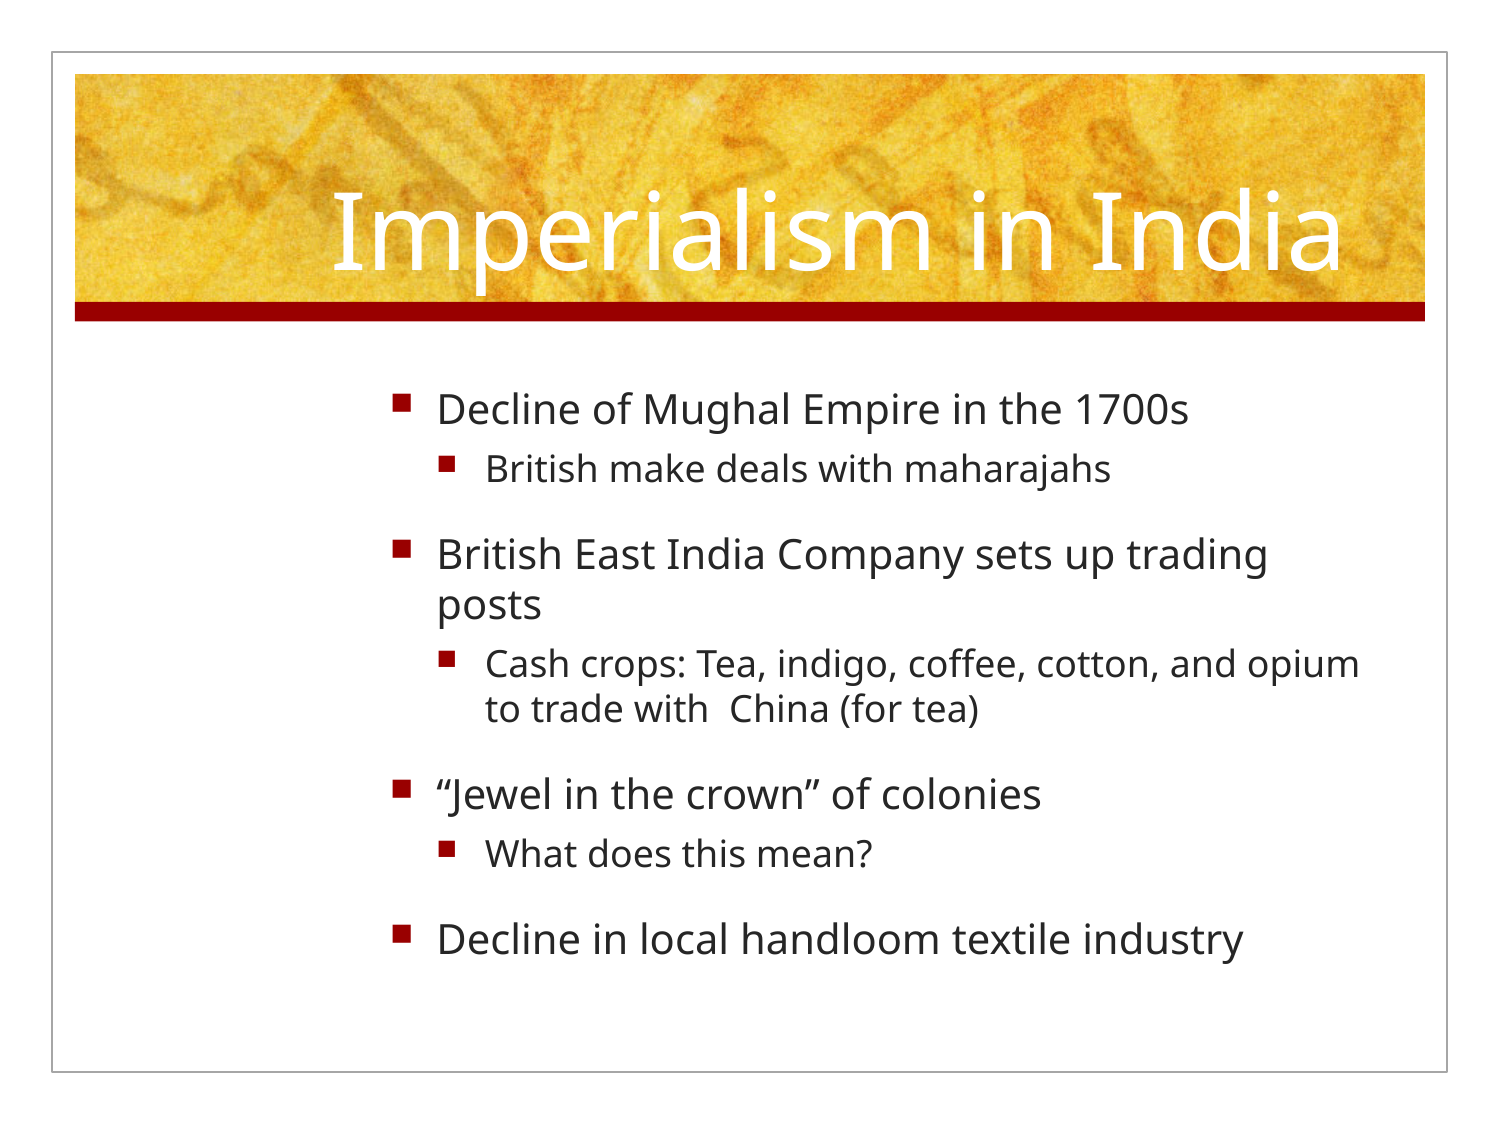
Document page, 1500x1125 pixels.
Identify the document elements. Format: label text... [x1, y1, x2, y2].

title Imperialism in India [108, 74, 1392, 292]
list Decline of Mughal Empire in the 1700s British make deals with maharajahs British East India Company sets up trading posts Cash crops: Tea, indigo, coffee, cotton, and opium to trade with China (for tea) “Jewel in the crown” of colonies What does this mean? Decline in local handloom textile industry [375, 375, 1392, 1005]
picture [75, 74, 1425, 301]
